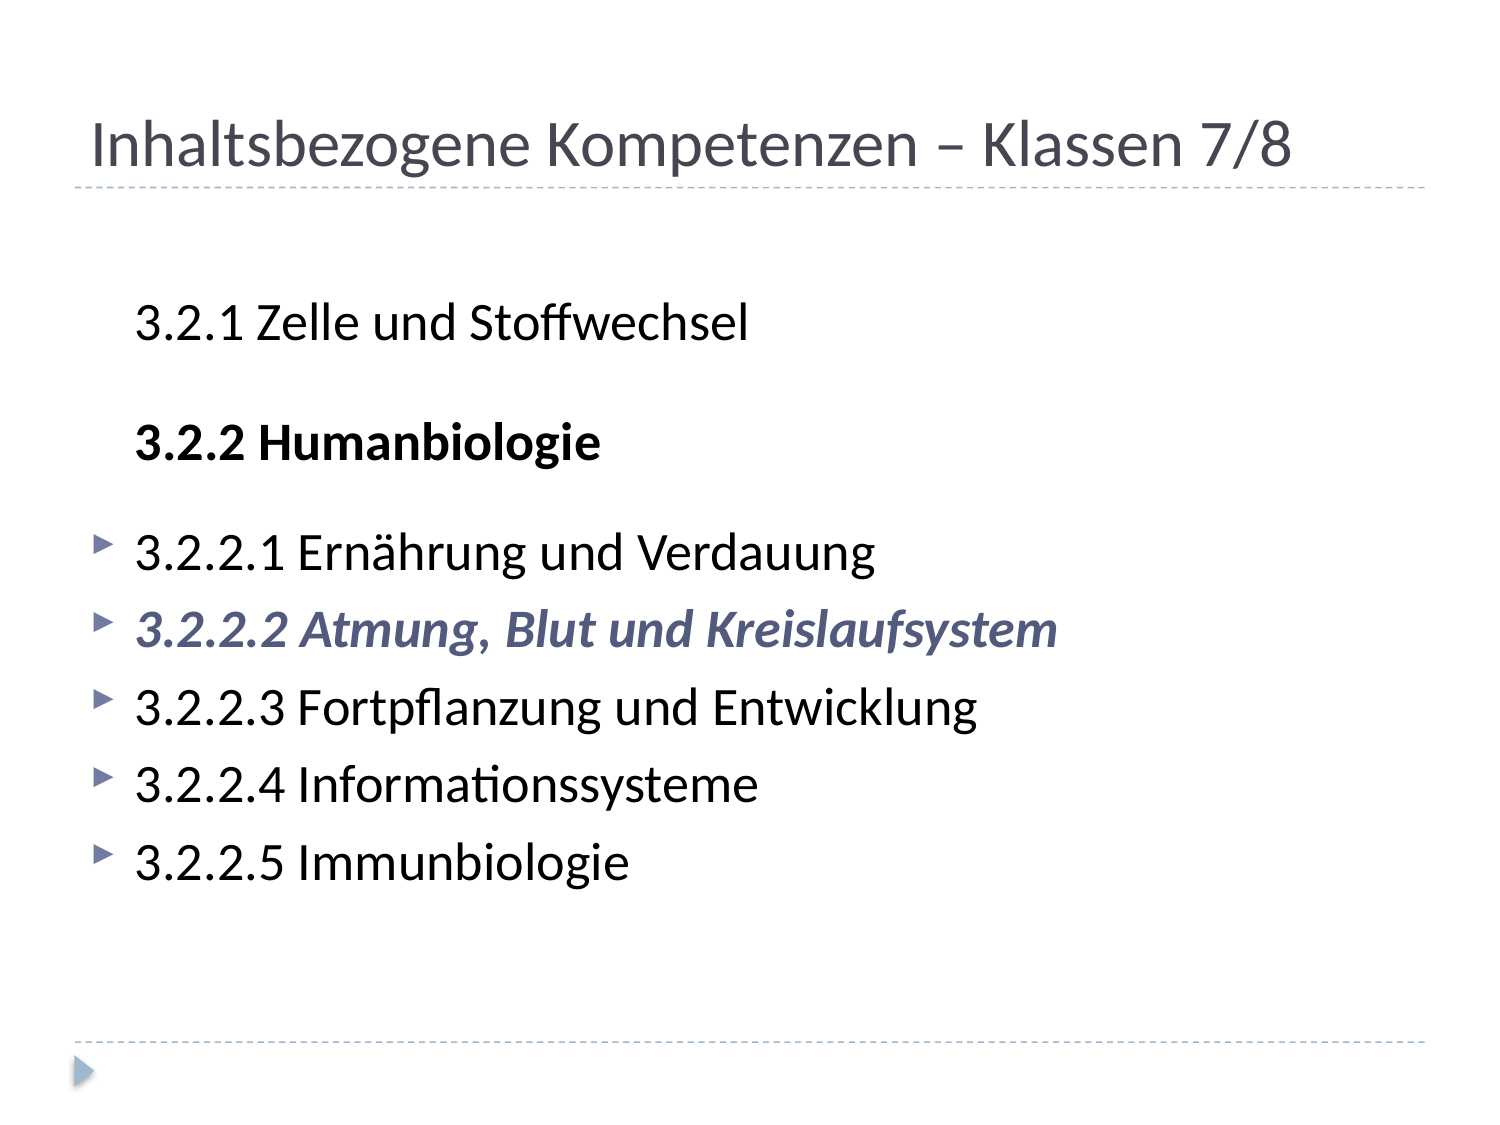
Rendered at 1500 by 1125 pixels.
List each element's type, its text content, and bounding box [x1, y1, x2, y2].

title Inhaltsbezogene Kompetenzen – Klassen 7/8 [74, 24, 1426, 188]
list 3.2.1 Zelle und Stoffwechsel 3.2.2 Humanbiologie 3.2.2.1 Ernährung und Verdauung 3.2.2.2 Atmung, Blut und Kreislaufsystem 3.2.2.3 Fortpflanzung und Entwicklung 3.2.2.4 Informationssysteme 3.2.2.5 Immunbiologie [74, 278, 1426, 1011]
